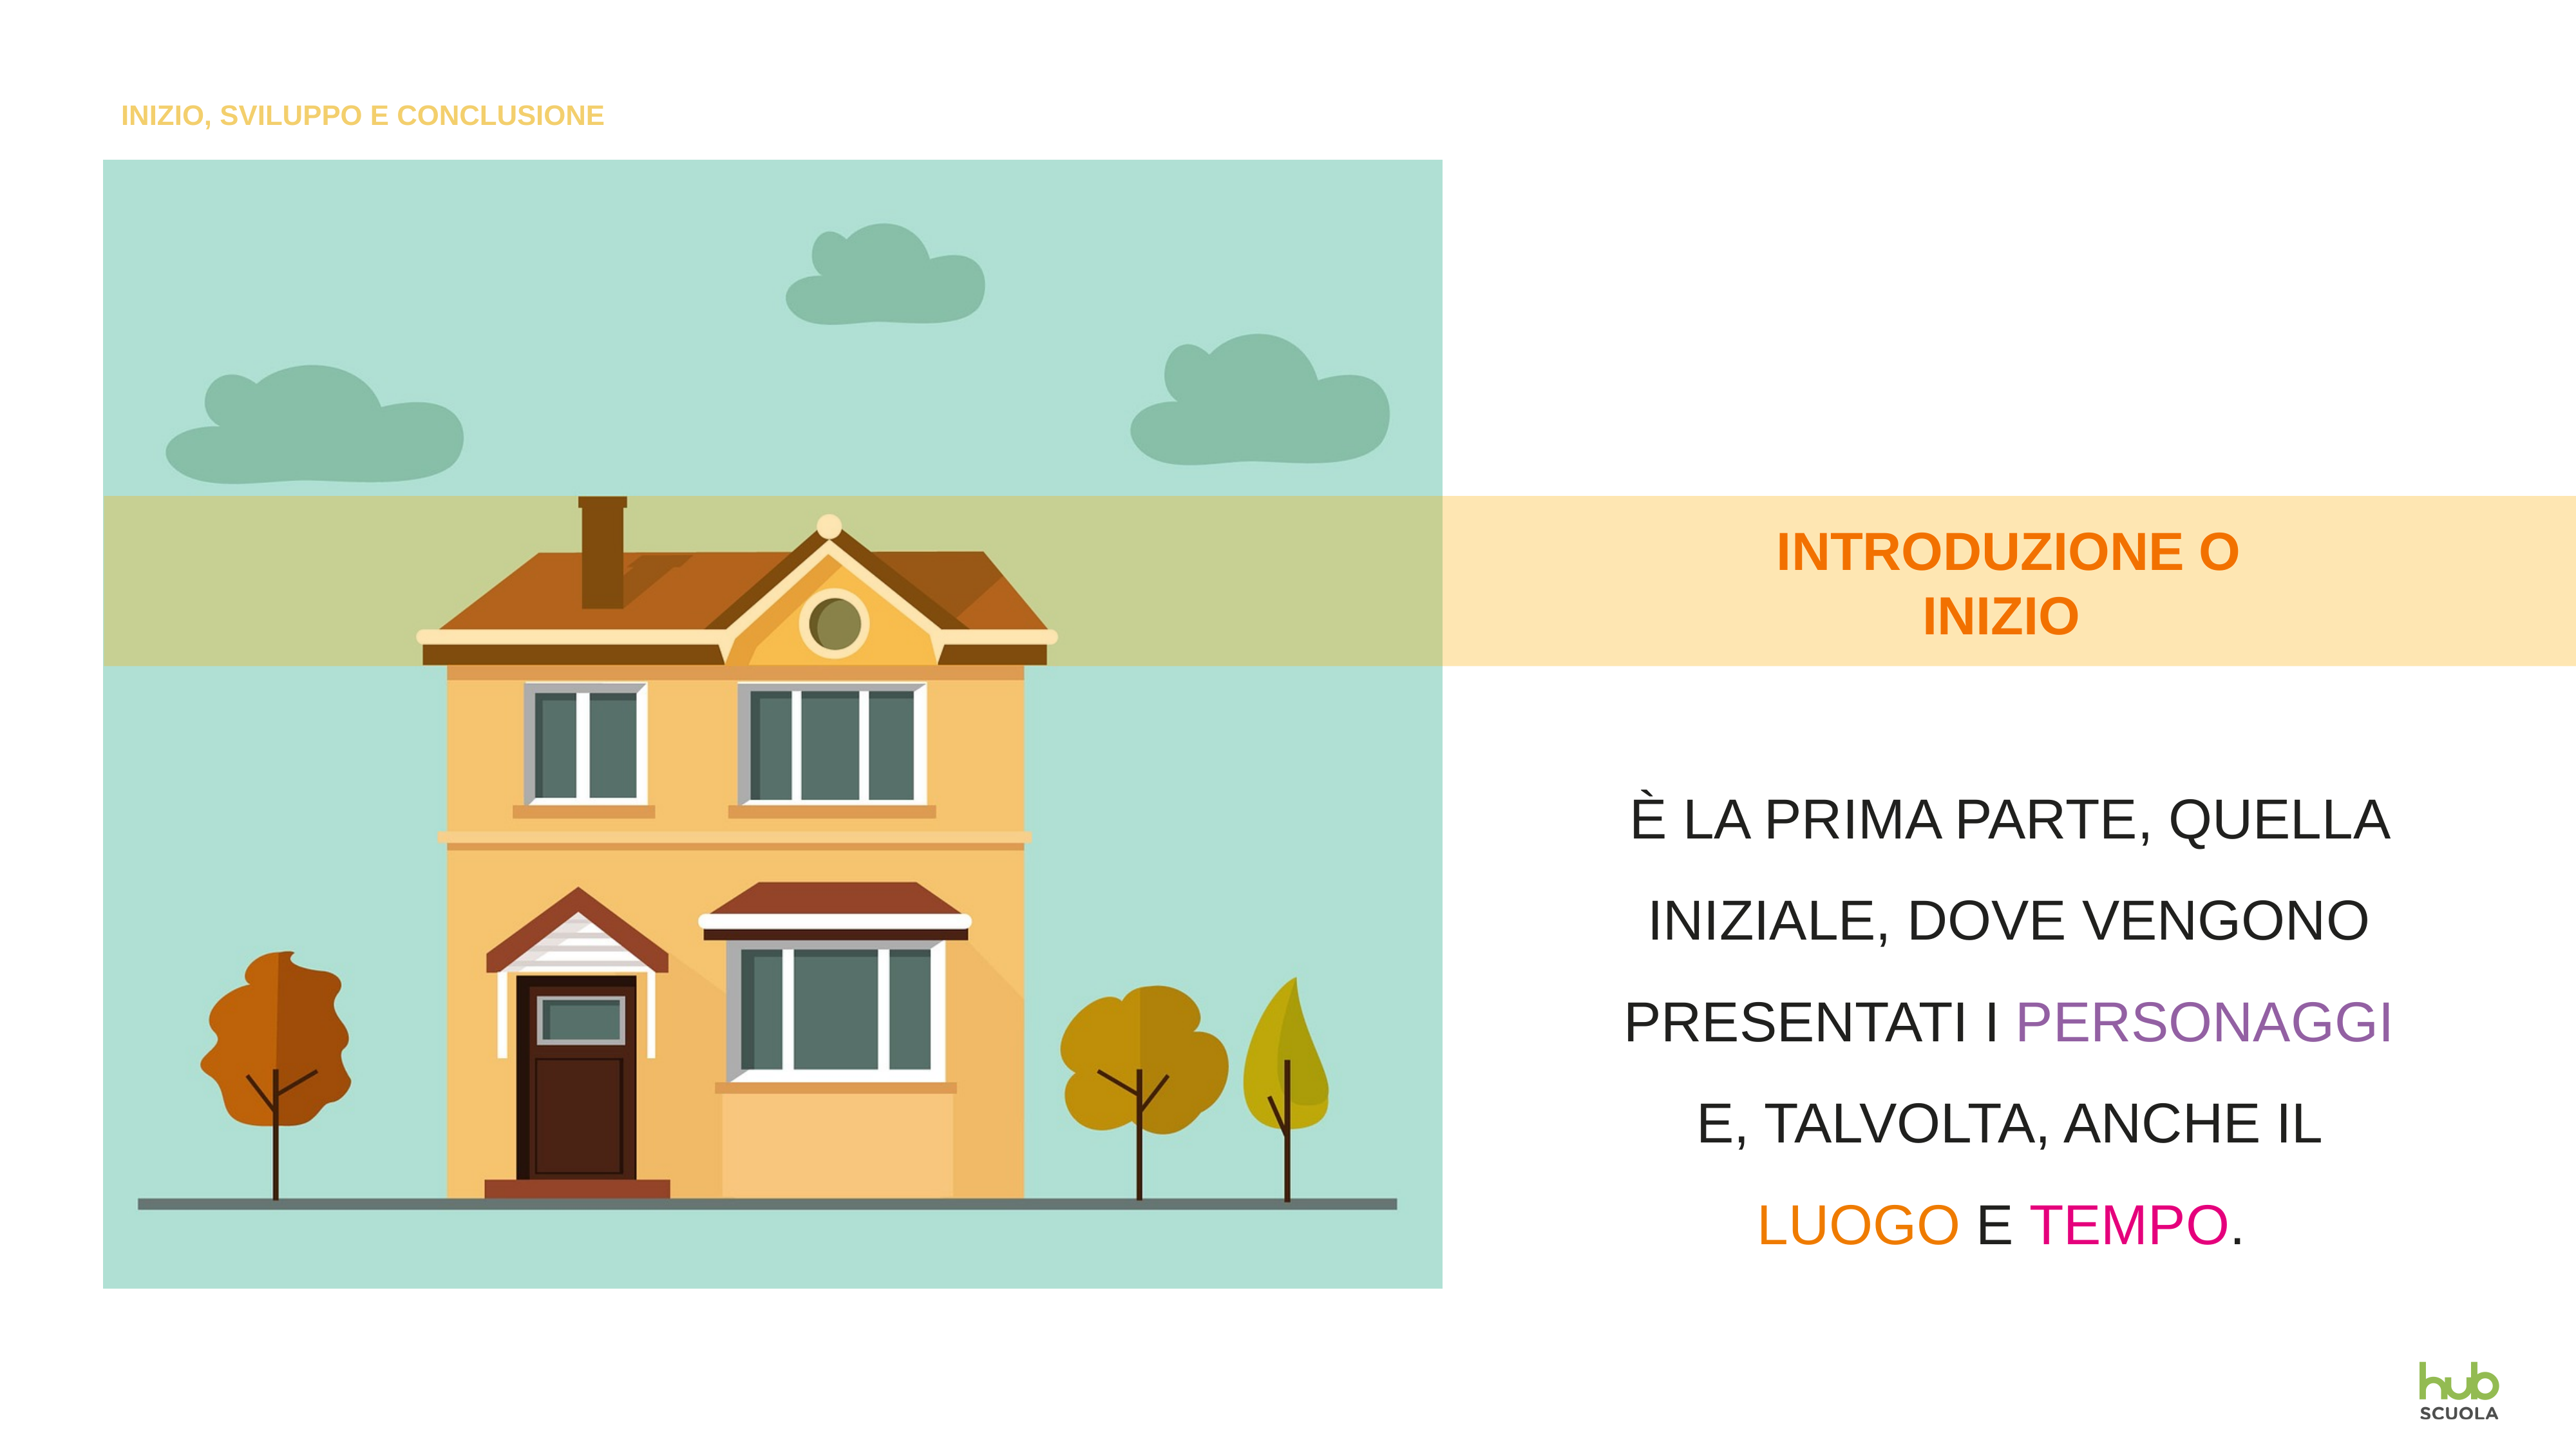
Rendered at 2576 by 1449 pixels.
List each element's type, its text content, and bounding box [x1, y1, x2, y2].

text_box È LA PRIMA PARTE, QUELLA INIZIALE, DOVE VENGONO PRESENTATI I PERSONAGGI E, TALVOLTA, ANCHE IL LUOGO E TEMPO. [1611, 743, 2407, 1261]
text_box INTRODUZIONE O INIZIO [1704, 511, 2314, 651]
text_box INIZIO, SVILUPPO E CONCLUSIONE [111, 95, 1177, 137]
text_box [1444, 496, 2576, 667]
picture [103, 160, 1443, 1289]
picture [2419, 1361, 2501, 1420]
